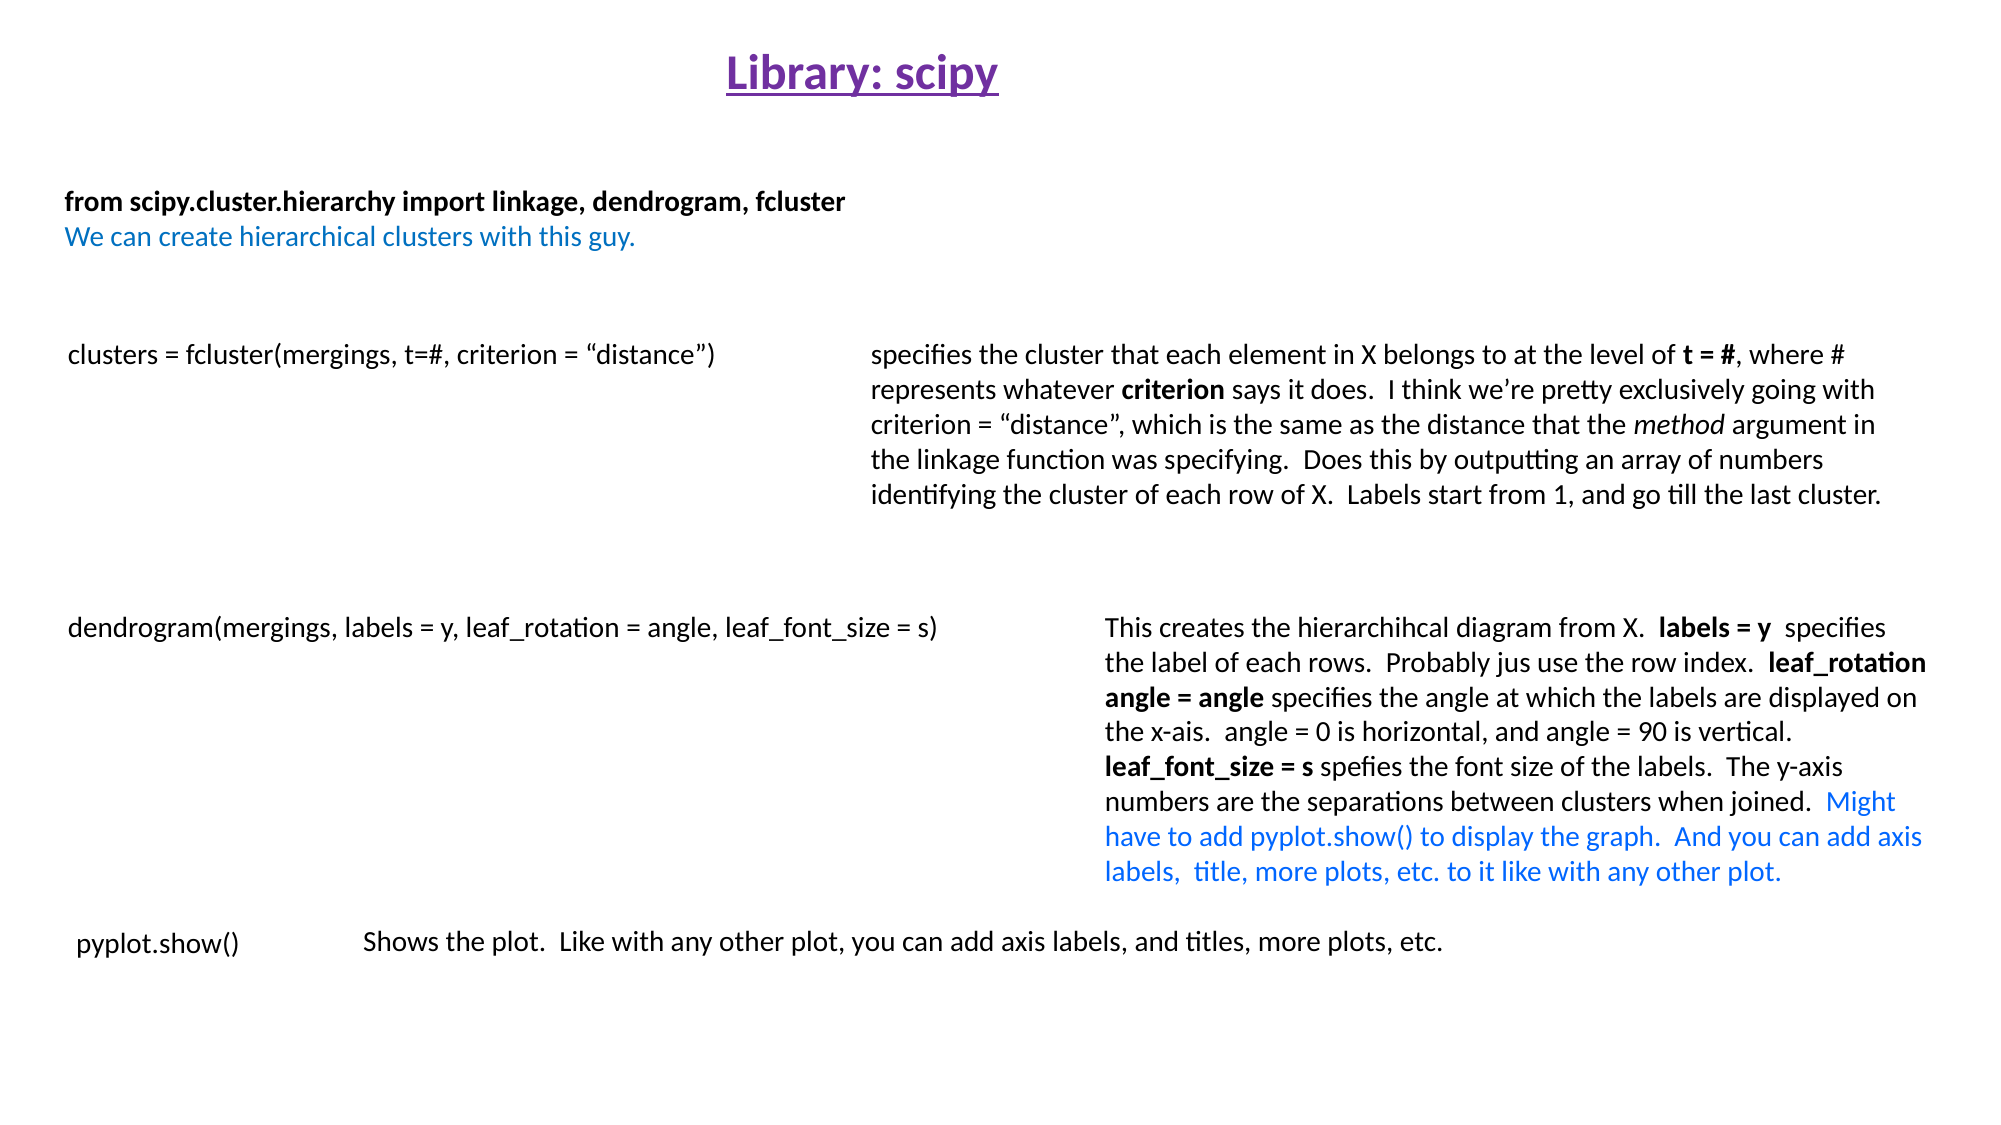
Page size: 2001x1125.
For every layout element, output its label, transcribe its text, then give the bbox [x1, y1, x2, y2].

text_box This creates the hierarchihcal diagram from X. labels = y specifies the label of each rows. Probably jus use the row index. leaf_rotation angle = angle specifies the angle at which the labels are displayed on the x-ais. angle = 0 is horizontal, and angle = 90 is vertical. leaf_font_size = s spefies the font size of the labels. The y-axis numbers are the separations between clusters when joined. Might have to add pyplot.show() to display the graph. And you can add axis labels, title, more plots, etc. to it like with any other plot. [1090, 600, 1947, 895]
text_box pyplot.show() [61, 917, 270, 967]
text_box Library: scipy [711, 32, 1014, 108]
text_box Shows the plot. Like with any other plot, you can add axis labels, and titles, more plots, etc. [348, 915, 1506, 965]
text_box dendrogram(mergings, labels = y, leaf_rotation = angle, leaf_font_size = s) [53, 601, 988, 652]
text_box from scipy.cluster.hierarchy import linkage, dendrogram, fcluster We can create hierarchical clusters with this guy. [49, 174, 1041, 260]
text_box specifies the cluster that each element in X belongs to at the level of t = #, where # represents whatever criterion says it does. I think we’re pretty exclusively going with criterion = “distance”, which is the same as the distance that the method argument in the linkage function was specifying. Does this by outputting an array of numbers identifying the cluster of each row of X. Labels start from 1, and go till the last cluster. [856, 328, 1925, 518]
text_box clusters = fcluster(mergings, t=#, criterion = “distance”) [53, 327, 744, 378]
